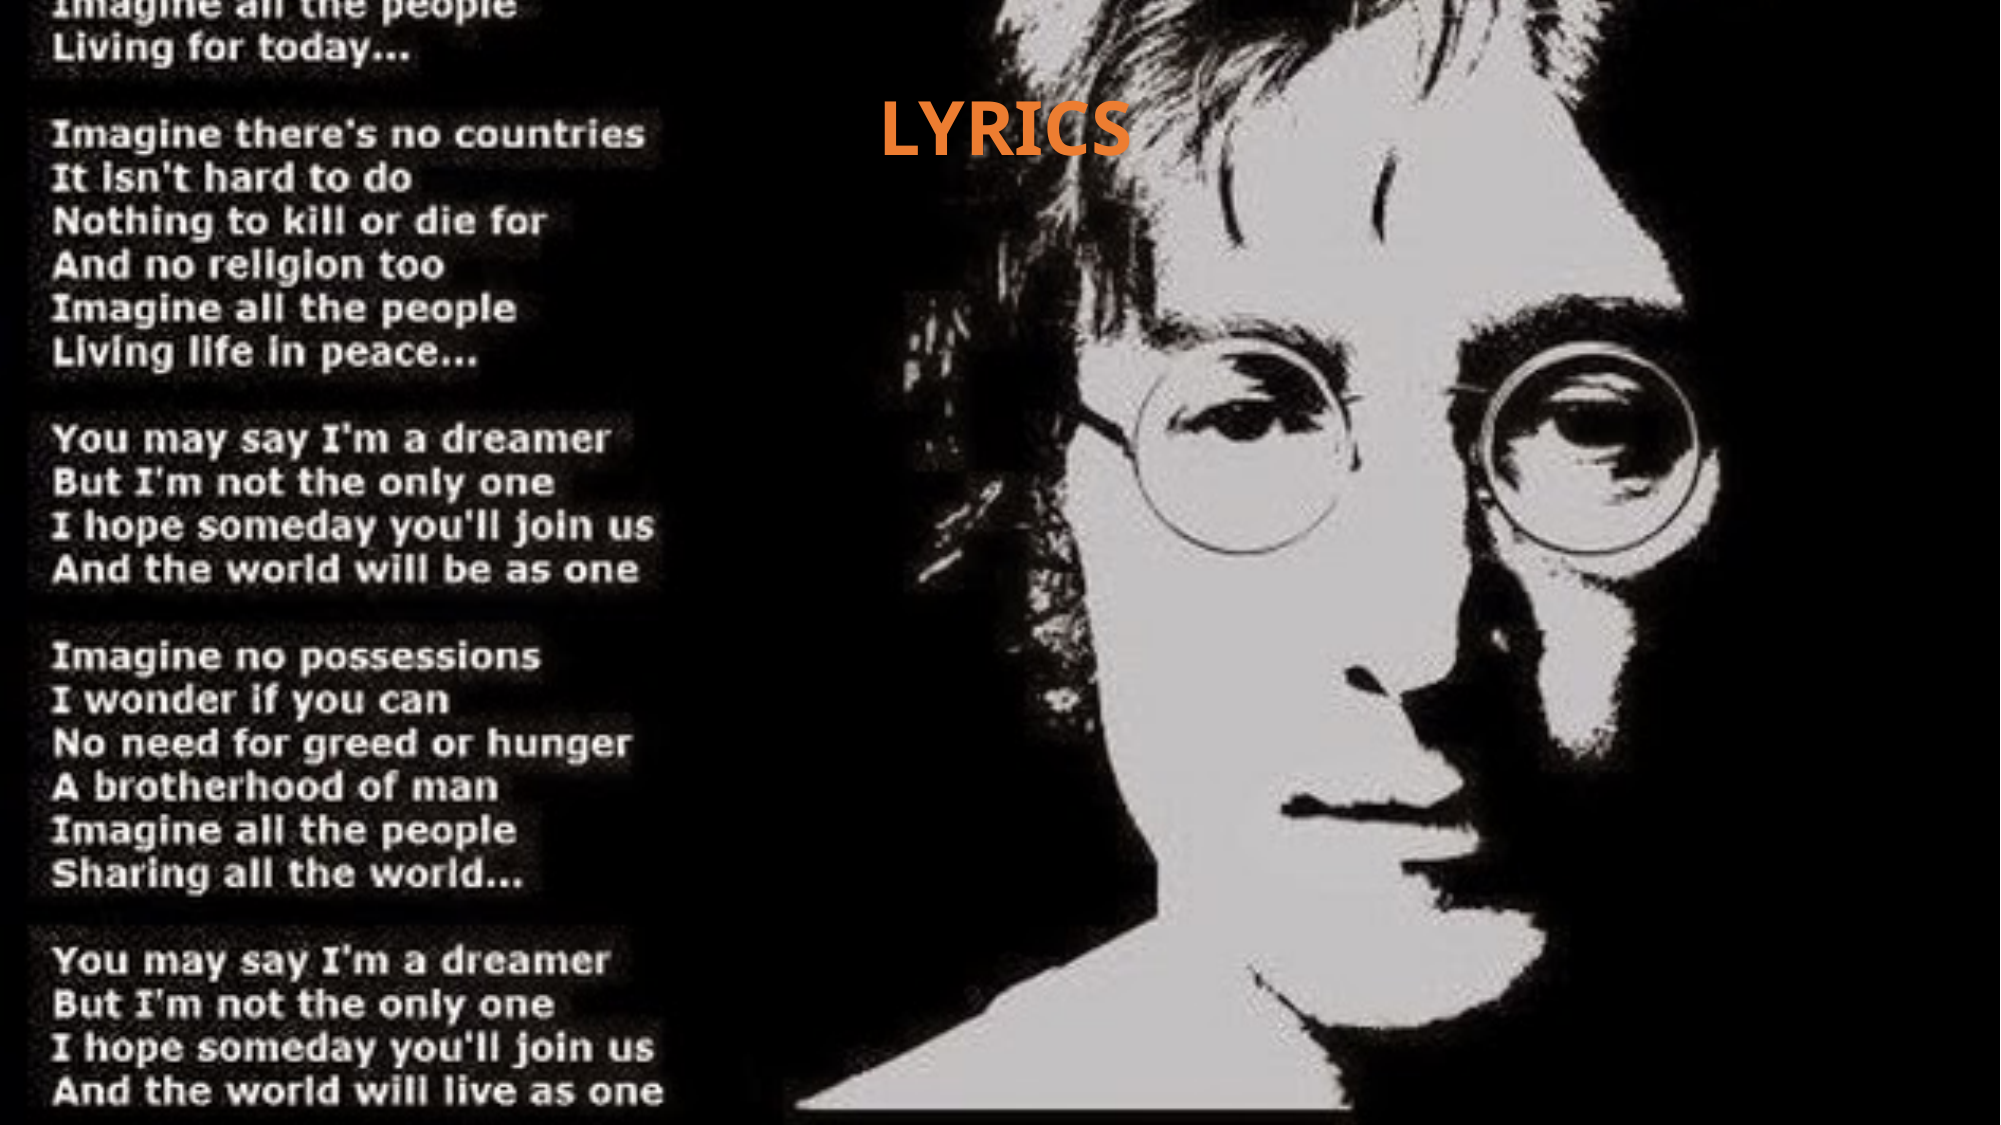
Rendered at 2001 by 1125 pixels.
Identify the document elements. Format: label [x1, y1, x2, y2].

list [0, 0, 2000, 1125]
